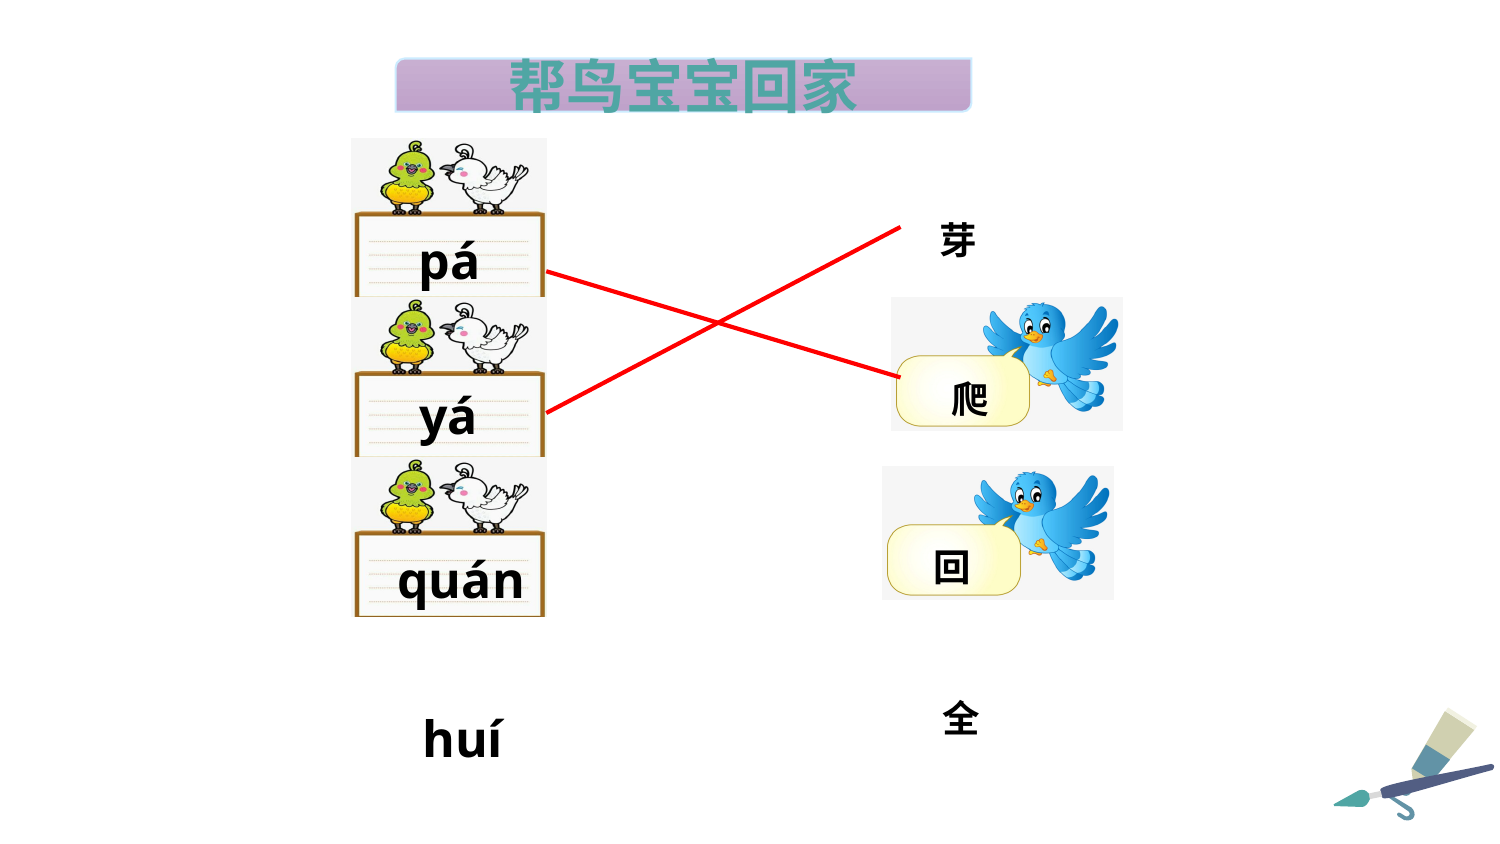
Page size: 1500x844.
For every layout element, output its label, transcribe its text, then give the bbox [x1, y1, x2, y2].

picture [882, 466, 1114, 600]
text_box huí [407, 700, 518, 776]
text_box 帮鸟宝宝回家 [395, 57, 972, 113]
text_box 全 [927, 687, 995, 748]
picture [891, 297, 1123, 431]
picture [351, 138, 547, 617]
text_box 芽 [925, 209, 993, 270]
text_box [1358, 708, 1481, 844]
